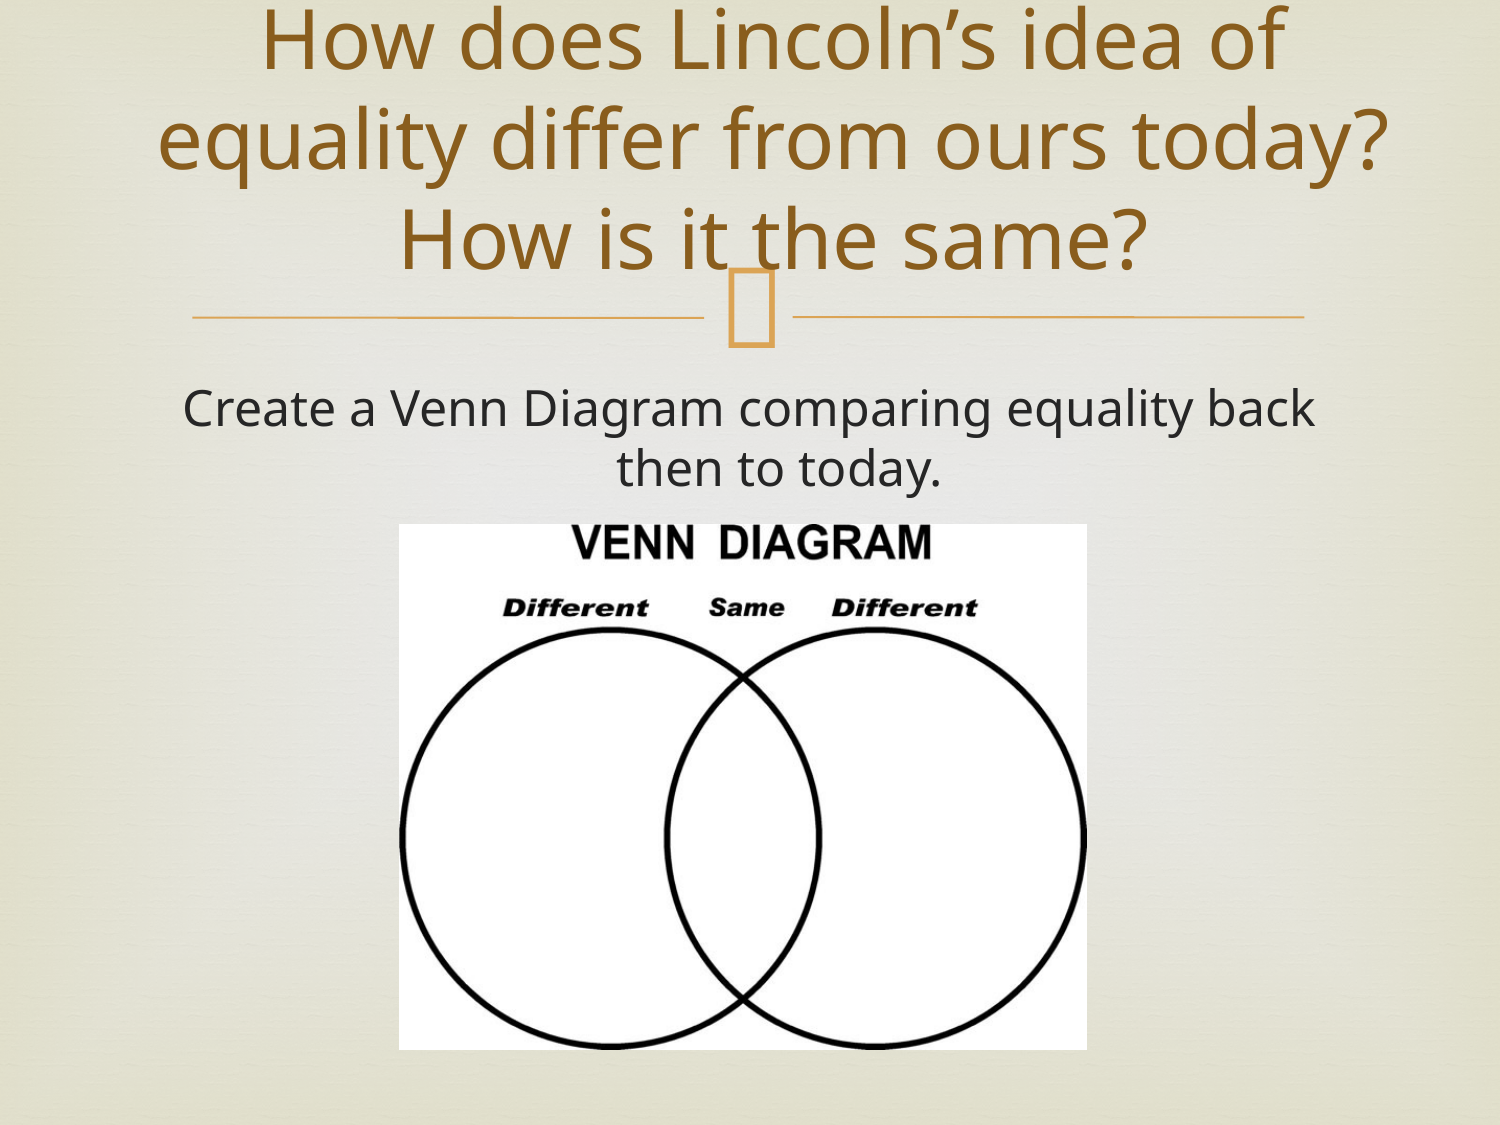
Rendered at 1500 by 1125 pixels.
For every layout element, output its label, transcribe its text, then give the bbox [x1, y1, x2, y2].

title How does Lincoln’s idea of equality differ from ours today? How is it the same? [137, 50, 1410, 223]
list Create a Venn Diagram comparing equality back then to today. [114, 368, 1386, 1005]
picture [399, 524, 1088, 1051]
